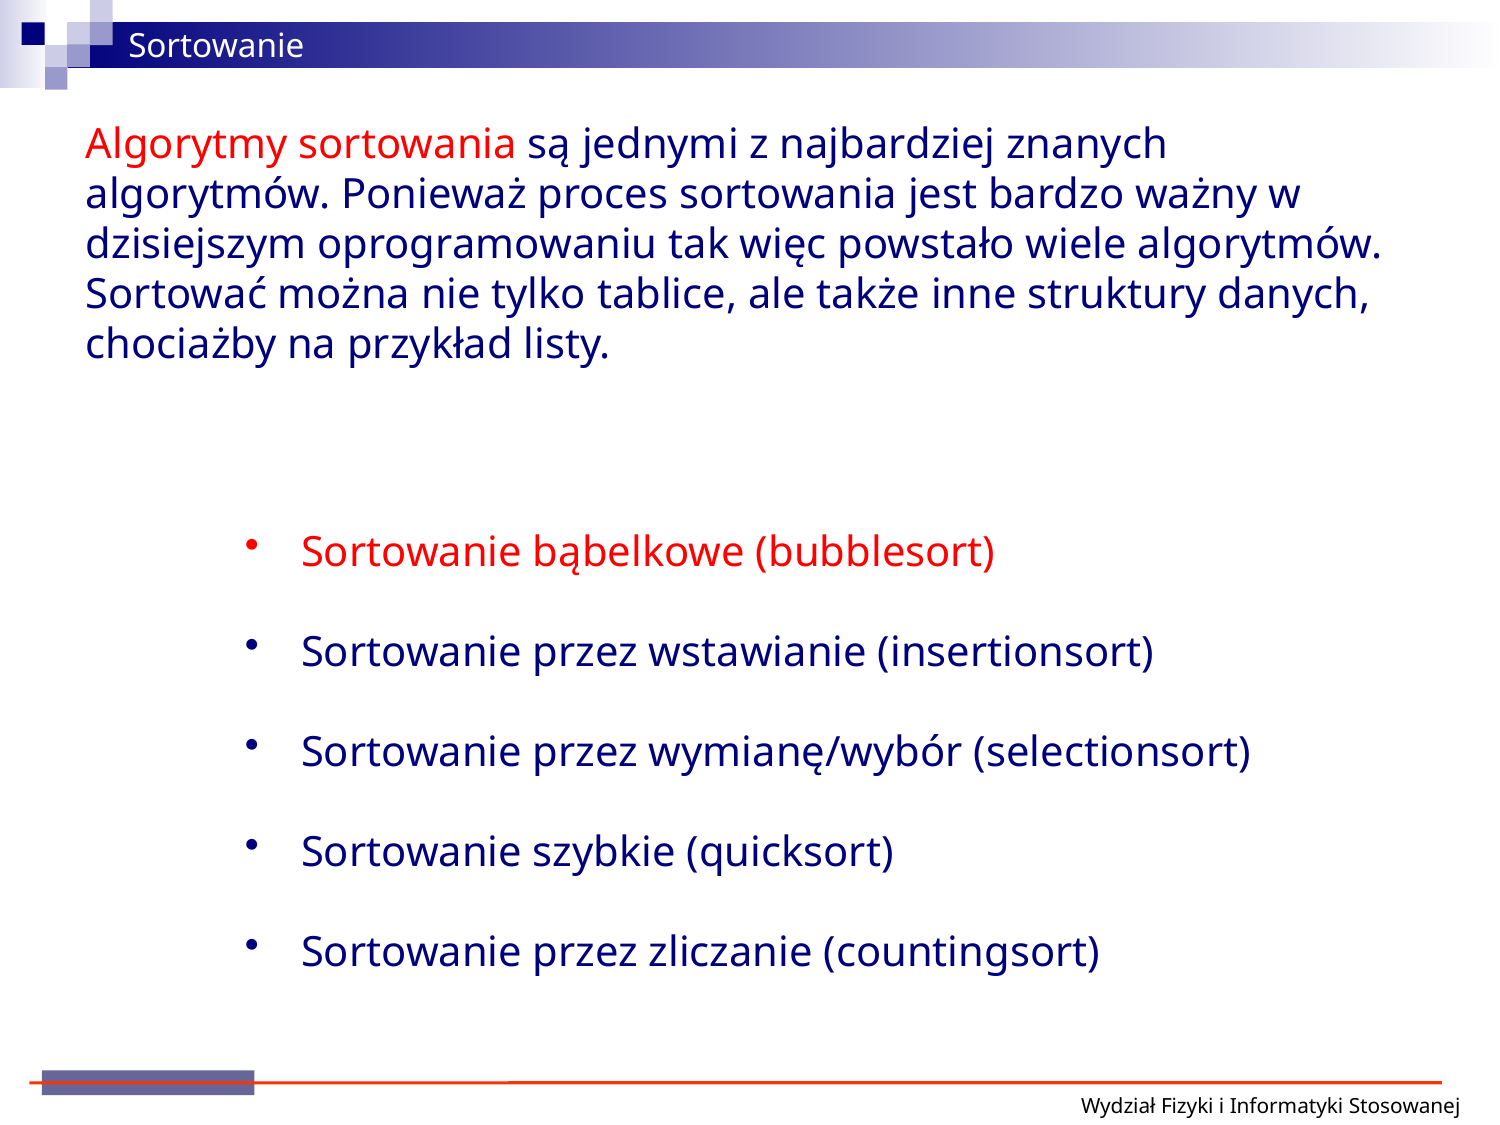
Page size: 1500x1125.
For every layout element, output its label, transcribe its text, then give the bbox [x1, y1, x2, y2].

text_box Wydział Fizyki i Informatyki Stosowanej [1066, 1084, 1476, 1125]
text_box Algorytmy sortowania są jednymi z najbardziej znanych algorytmów. Ponieważ proces sortowania jest bardzo ważny w dzisiejszym oprogramowaniu tak więc powstało wiele algorytmów. Sortować można nie tylko tablice, ale także inne struktury danych, chociażby na przykład listy. [71, 109, 1429, 375]
text_box Sortowanie bąbelkowe (bubblesort) Sortowanie przez wstawianie (insertionsort) Sortowanie przez wymianę/wybór (selectionsort) Sortowanie szybkie (quicksort) Sortowanie przez zliczanie (countingsort) [229, 466, 1266, 982]
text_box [29, 1070, 1443, 1096]
text_box Sortowanie [113, 16, 749, 71]
